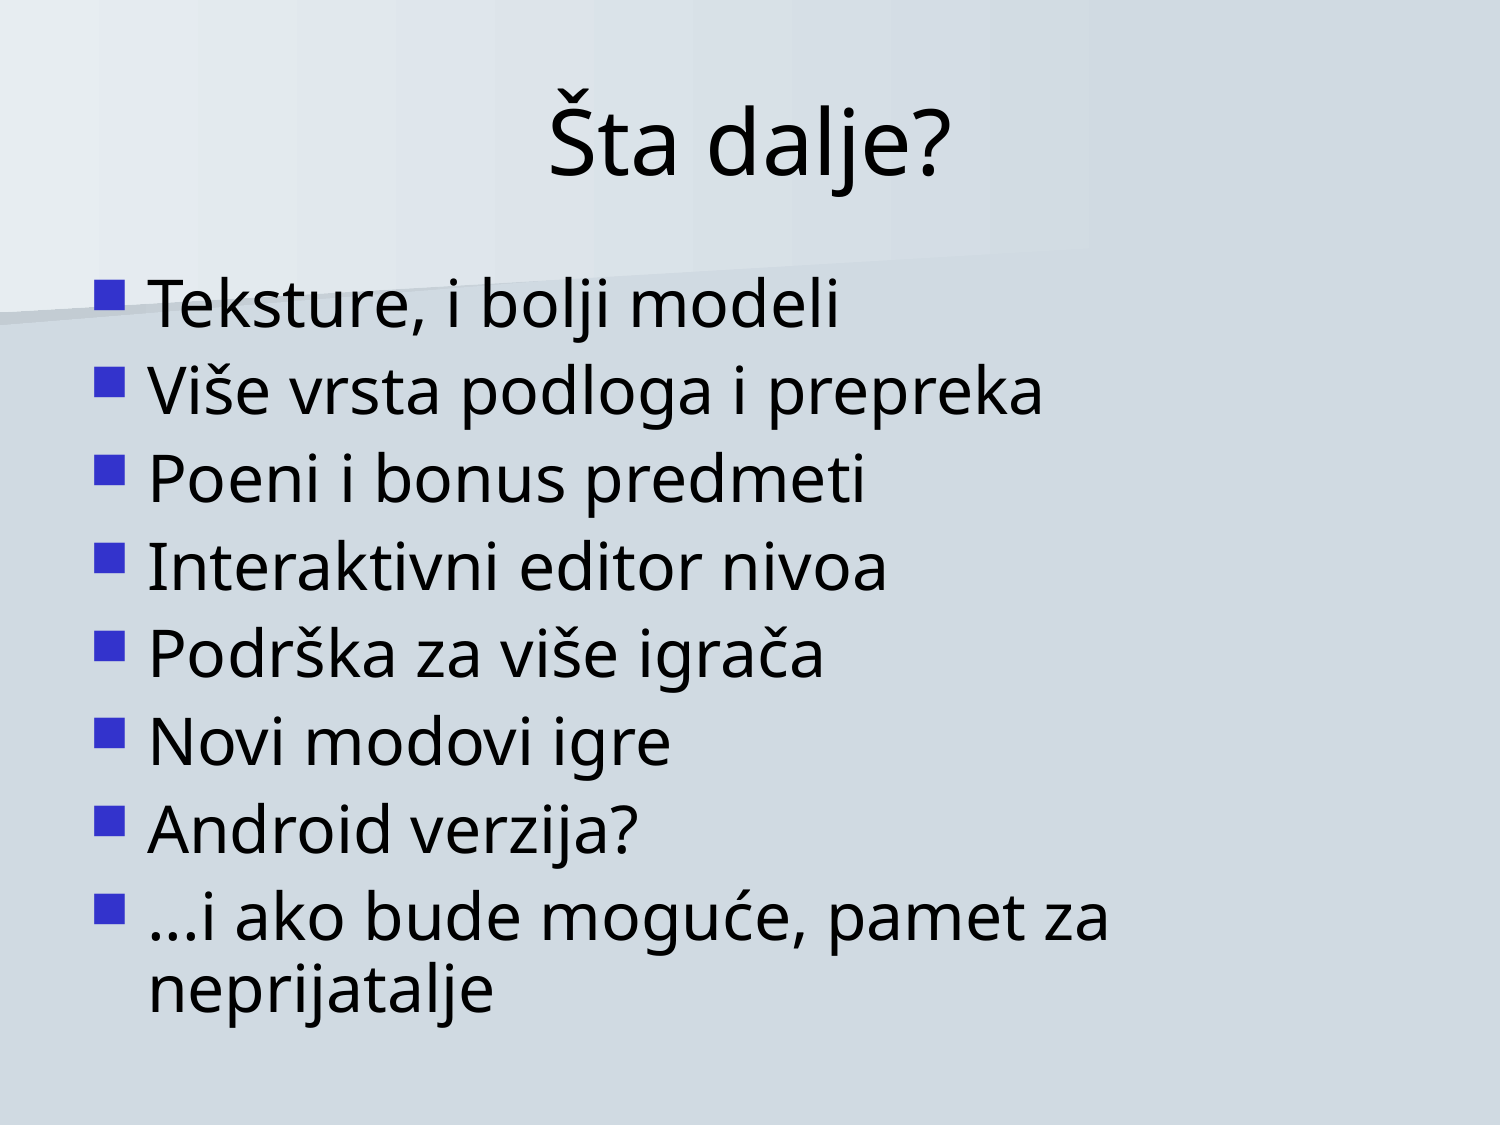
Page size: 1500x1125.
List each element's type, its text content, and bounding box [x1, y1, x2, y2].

text_box Šta dalje? [74, 45, 1425, 233]
text_box Teksture, i bolji modeli Više vrsta podloga i prepreka Poeni i bonus predmeti Interaktivni editor nivoa Podrška za više igrača Novi modovi igre Android verzija? ...i ako bude moguće, pamet za neprijatalje [74, 262, 1425, 1038]
